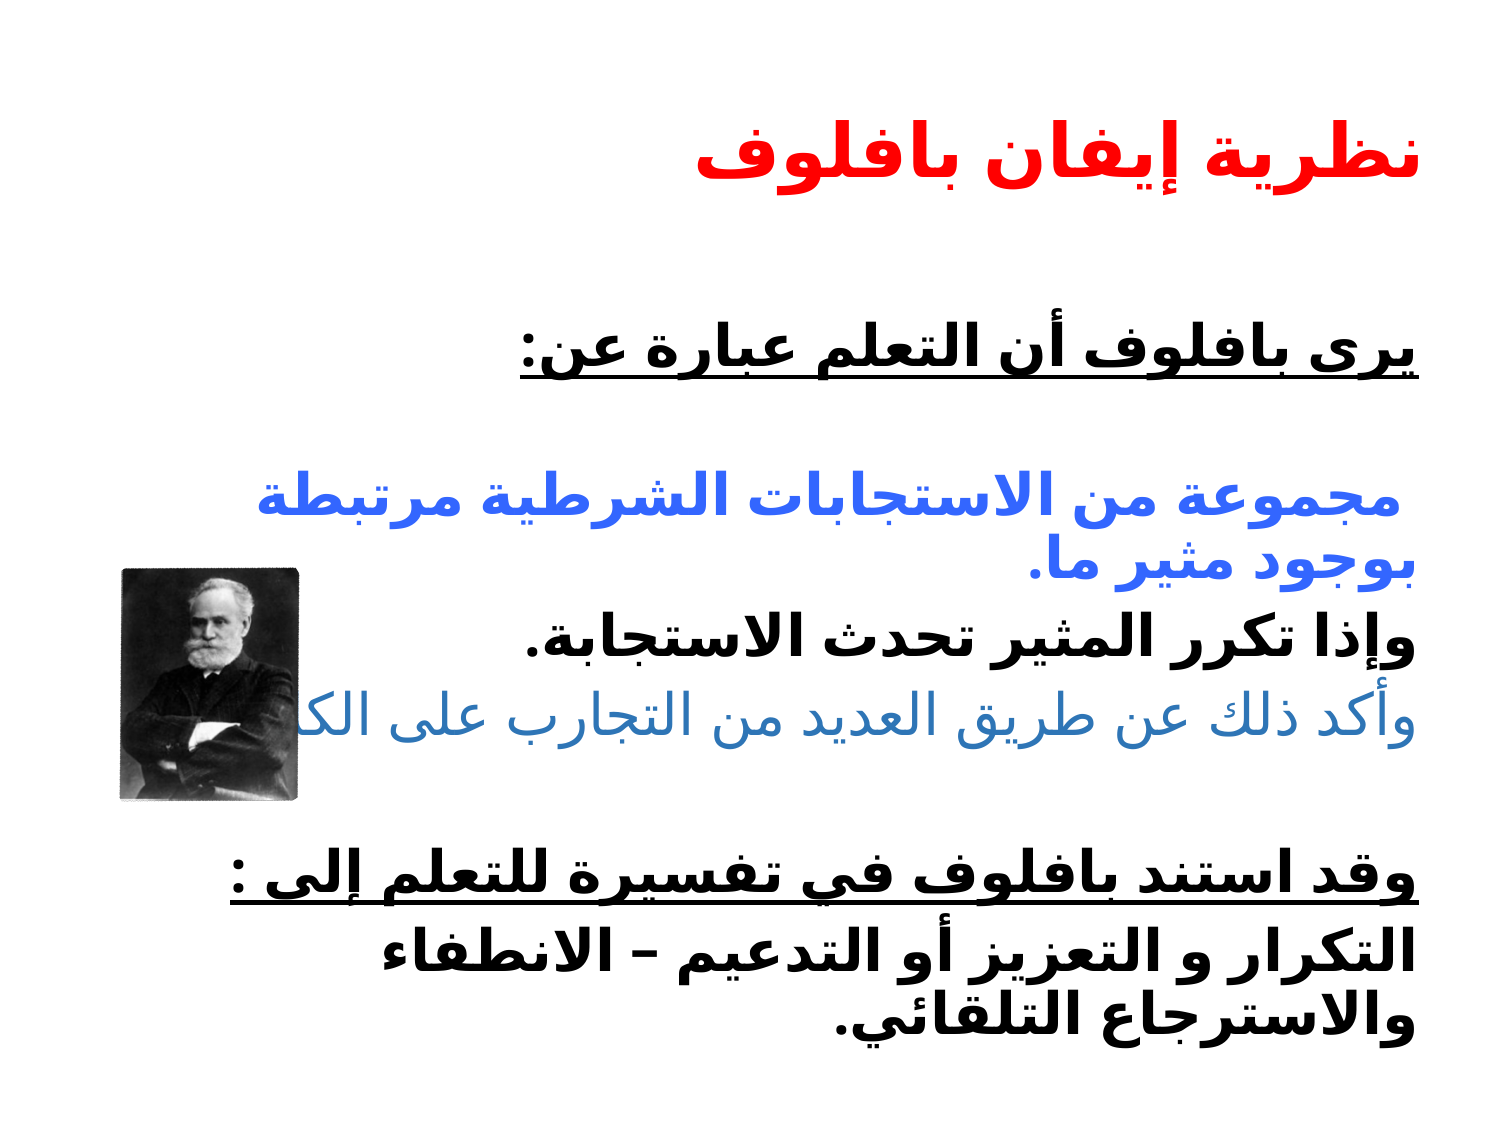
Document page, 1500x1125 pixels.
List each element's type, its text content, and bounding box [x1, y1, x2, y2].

picture [72, 541, 345, 828]
title نظرية إيفان بافلوف [64, 78, 1440, 229]
list يرى بافلوف أن التعلم عبارة عن: مجموعة من الاستجابات الشرطية مرتبطة بوجود مثير ما. وإذا تكرر المثير تحدث الاستجابة. وأكد ذلك عن طريق العديد من التجارب على الكلاب. وقد استند بافلوف في تفسيرة للتعلم إلى : التكرار و التعزيز أو التدعيم – الانطفاء والاسترجاع التلقائي. [62, 309, 1442, 1060]
